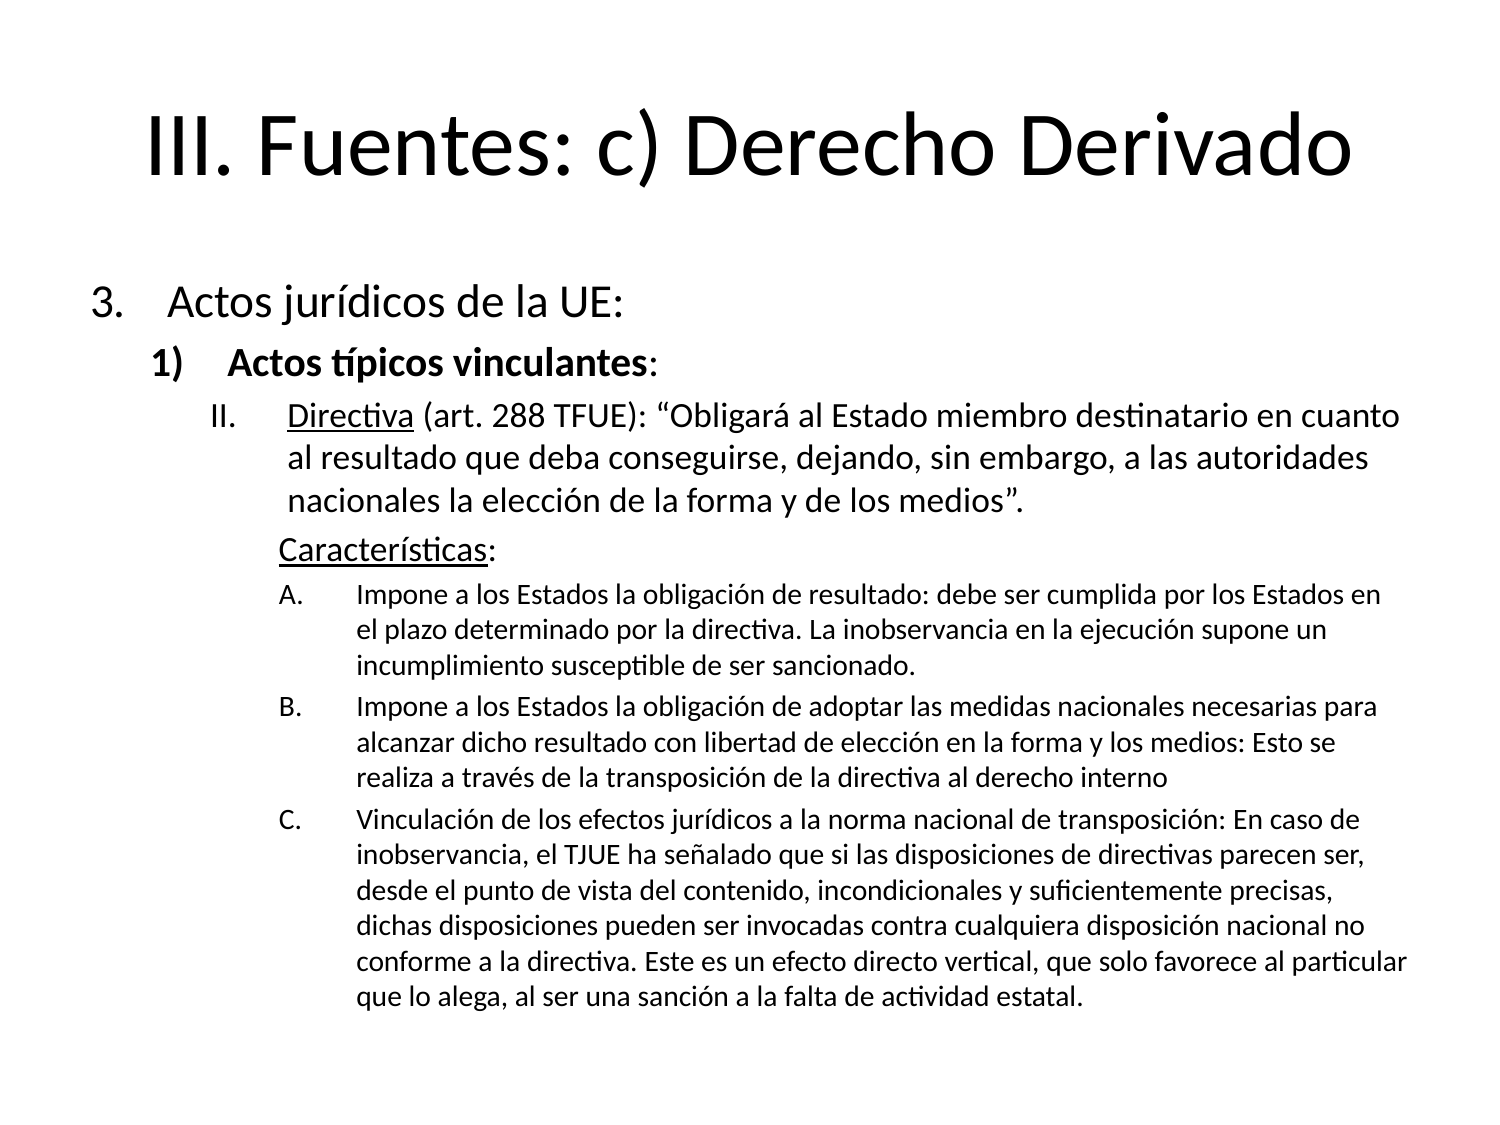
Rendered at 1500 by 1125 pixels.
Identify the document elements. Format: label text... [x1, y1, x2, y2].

title III. Fuentes: c) Derecho Derivado [75, 45, 1425, 233]
list Actos jurídicos de la UE: Actos típicos vinculantes: Directiva (art. 288 TFUE): “Obligará al Estado miembro destinatario en cuanto al resultado que deba conseguirse, dejando, sin embargo, a las autoridades nacionales la elección de la forma y de los medios”. Características: Impone a los Estados la obligación de resultado: debe ser cumplida por los Estados en el plazo determinado por la directiva. La inobservancia en la ejecución supone un incumplimiento susceptible de ser sancionado. Impone a los Estados la obligación de adoptar las medidas nacionales necesarias para alcanzar dicho resultado con libertad de elección en la forma y los medios: Esto se realiza a través de la transposición de la directiva al derecho interno Vinculación de los efectos jurídicos a la norma nacional de transposición: En caso de inobservancia, el TJUE ha señalado que si las disposiciones de directivas parecen ser, desde el punto de vista del contenido, incondicionales y suficientemente precisas, dichas disposiciones pueden ser invocadas contra cualquiera disposición nacional no conforme a la directiva. Este es un efecto directo vertical, que solo favorece al particular que lo alega, al ser una sanción a la falta de actividad estatal. [75, 262, 1425, 1035]
